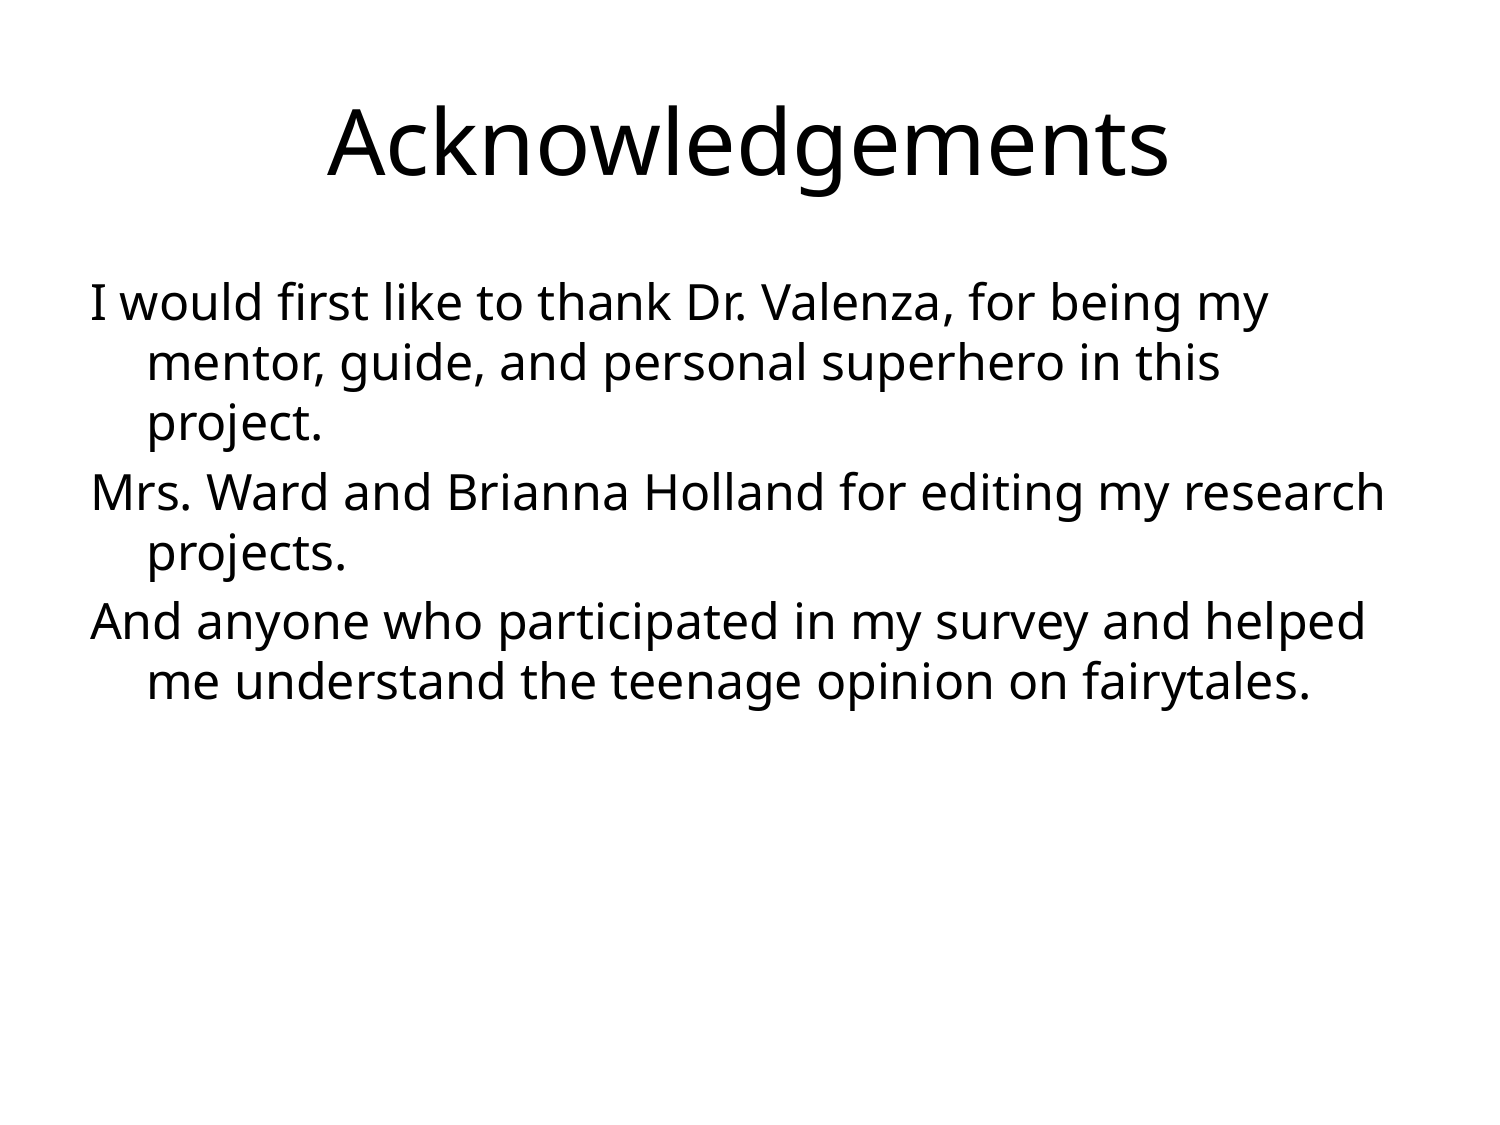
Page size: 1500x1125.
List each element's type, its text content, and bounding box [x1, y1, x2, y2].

list I would first like to thank Dr. Valenza, for being my mentor, guide, and personal superhero in this project. Mrs. Ward and Brianna Holland for editing my research projects. And anyone who participated in my survey and helped me understand the teenage opinion on fairytales. [75, 262, 1425, 1005]
title Acknowledgements [75, 45, 1425, 233]
